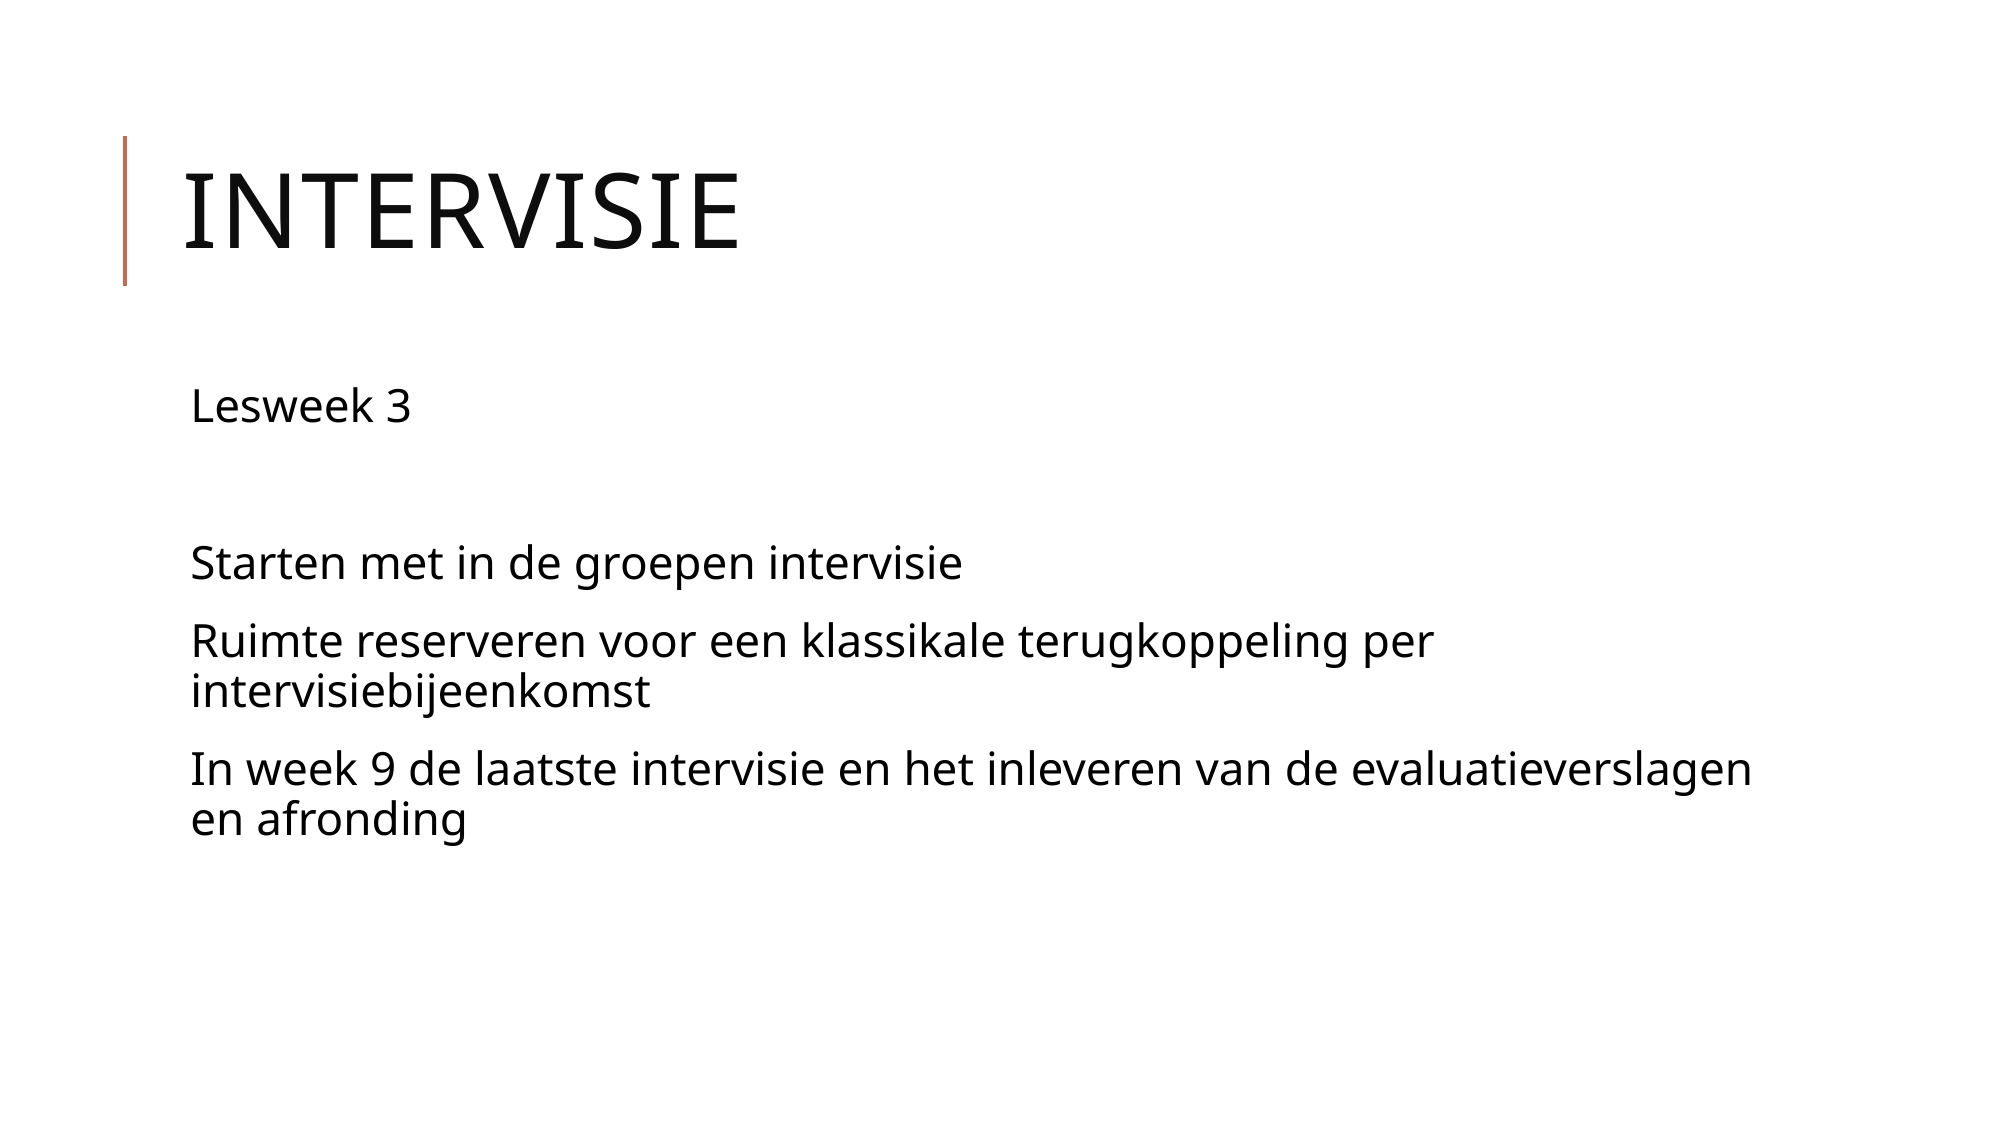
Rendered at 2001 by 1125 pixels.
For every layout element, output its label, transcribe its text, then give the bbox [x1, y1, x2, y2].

list Lesweek 3 Starten met in de groepen intervisie Ruimte reserveren voor een klassikale terugkoppeling per intervisiebijeenkomst In week 9 de laatste intervisie en het inleveren van de evaluatieverslagen en afronding [168, 375, 1763, 1035]
title Intervisie [168, 96, 1763, 342]
